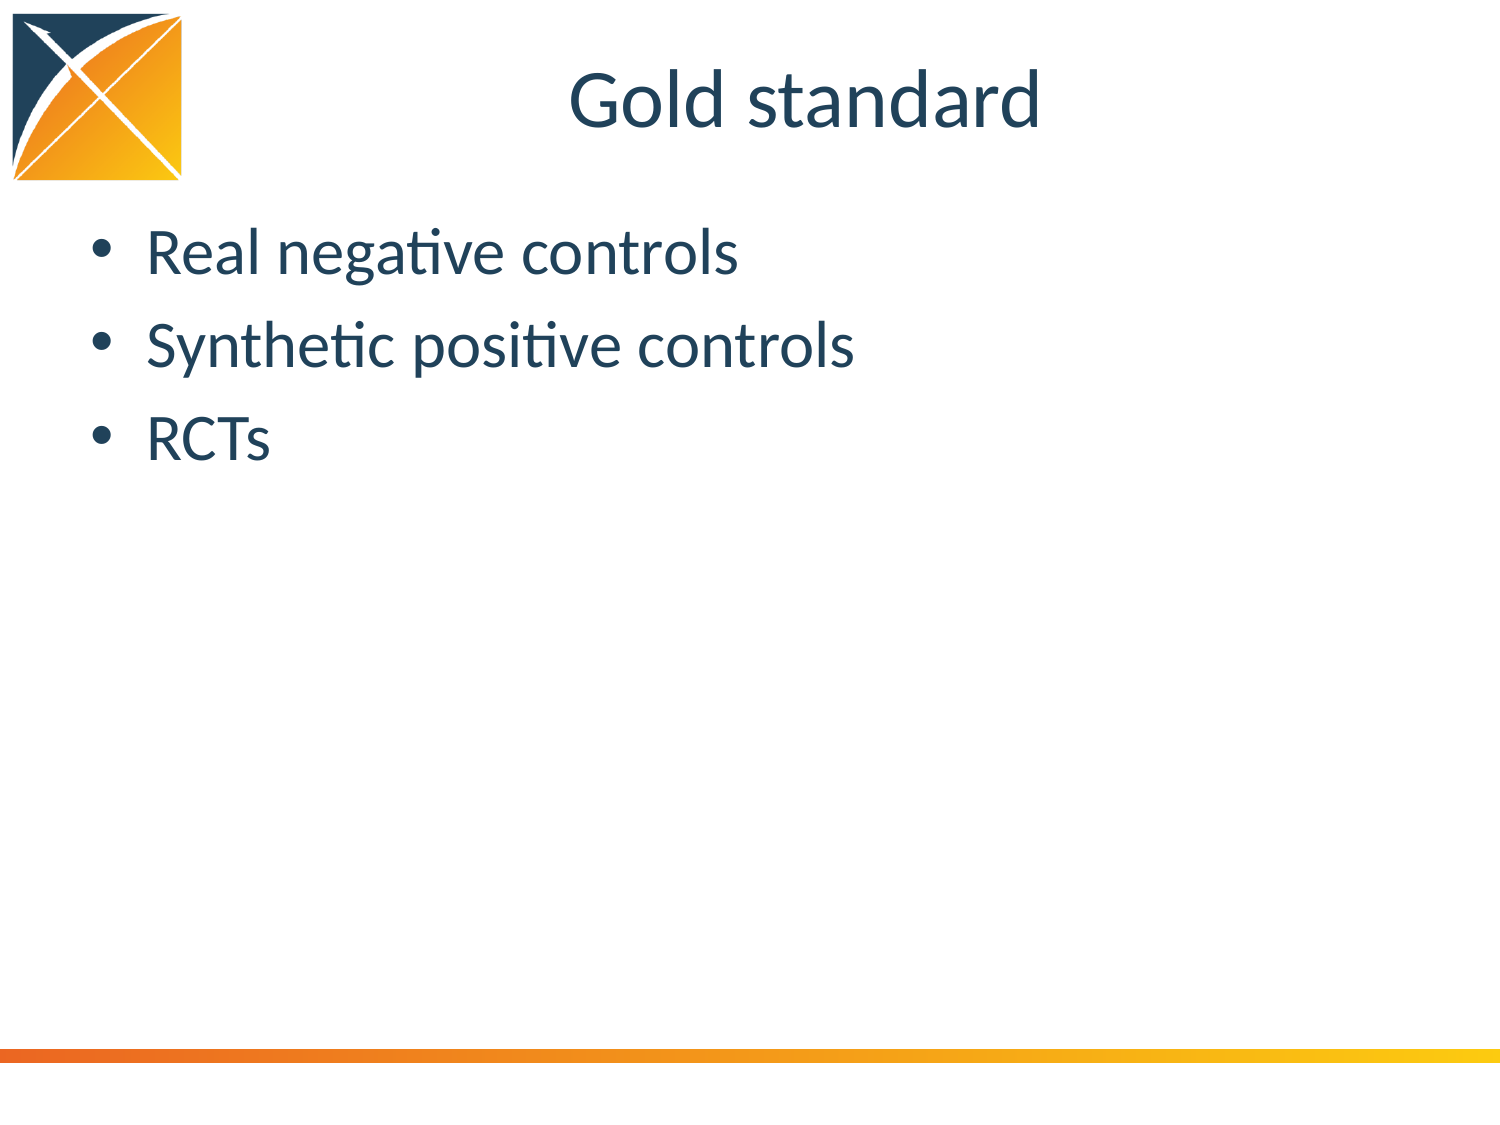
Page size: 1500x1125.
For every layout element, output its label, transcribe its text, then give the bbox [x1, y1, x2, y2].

picture [0, 0, 206, 200]
title Gold standard [187, 24, 1425, 163]
list Real negative controls Synthetic positive controls RCTs [75, 200, 1425, 1005]
